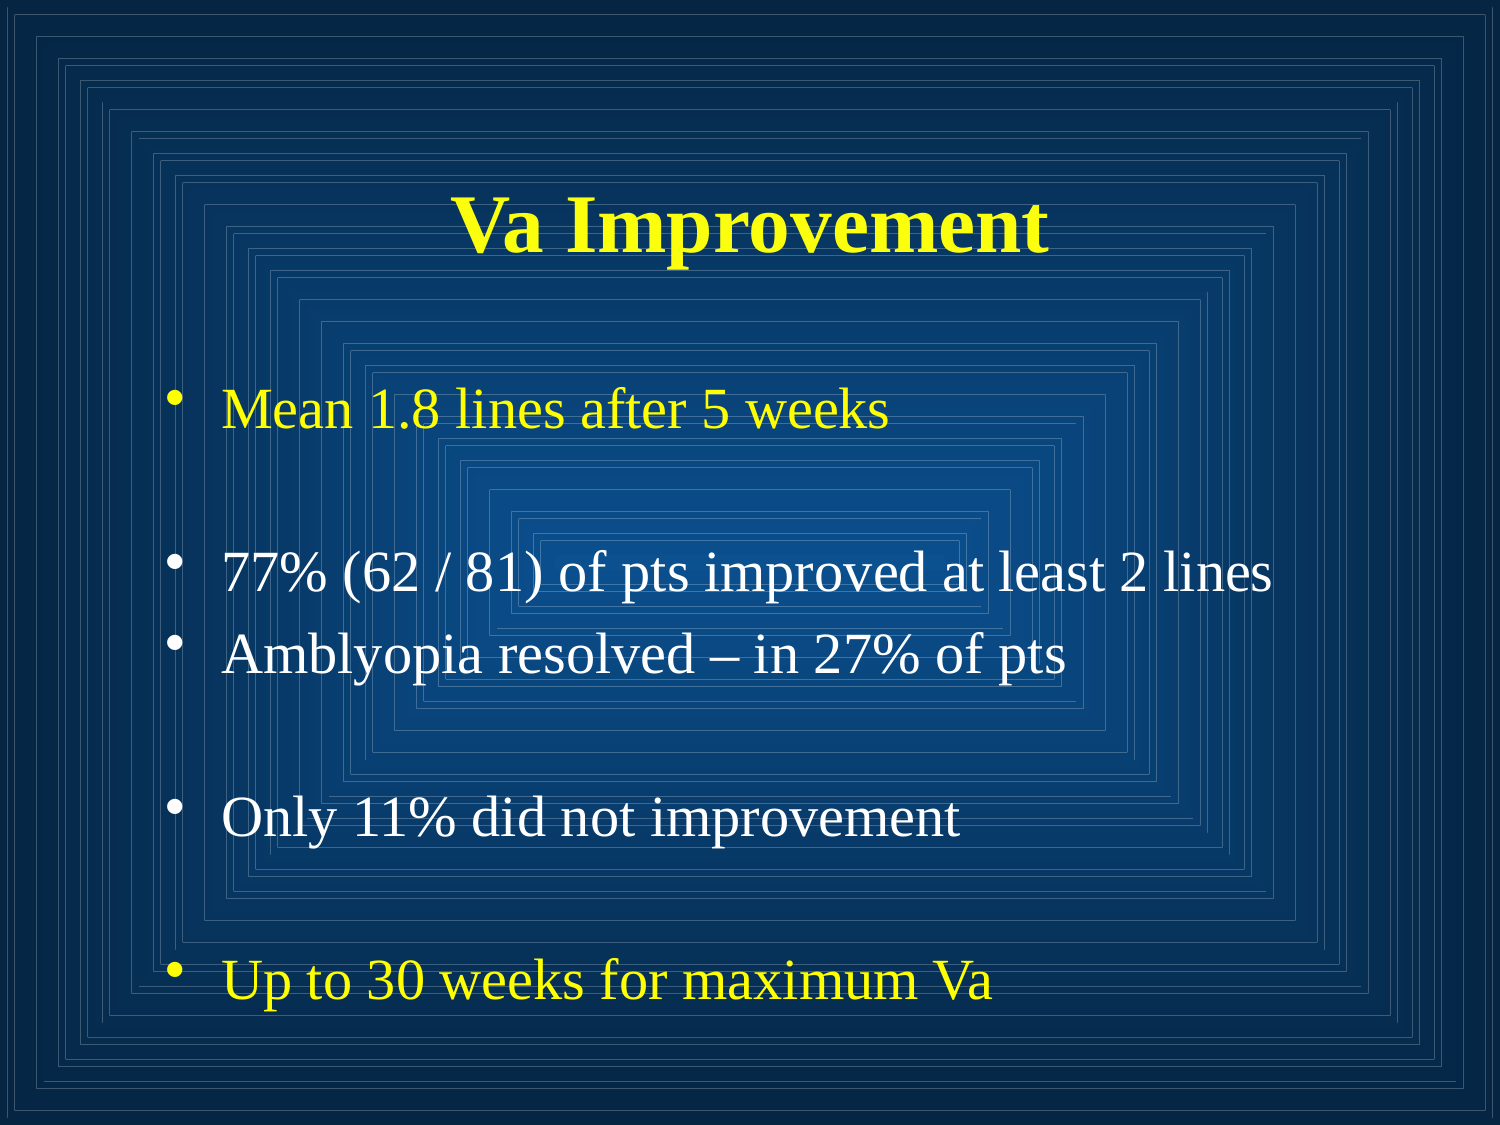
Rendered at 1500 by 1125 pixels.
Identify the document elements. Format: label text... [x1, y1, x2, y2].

list Mean 1.8 lines after 5 weeks 77% (62 / 81) of pts improved at least 2 lines Amblyopia resolved – in 27% of pts Only 11% did not improvement Up to 30 weeks for maximum Va [150, 362, 1325, 1063]
title Va Improvement [112, 125, 1388, 313]
